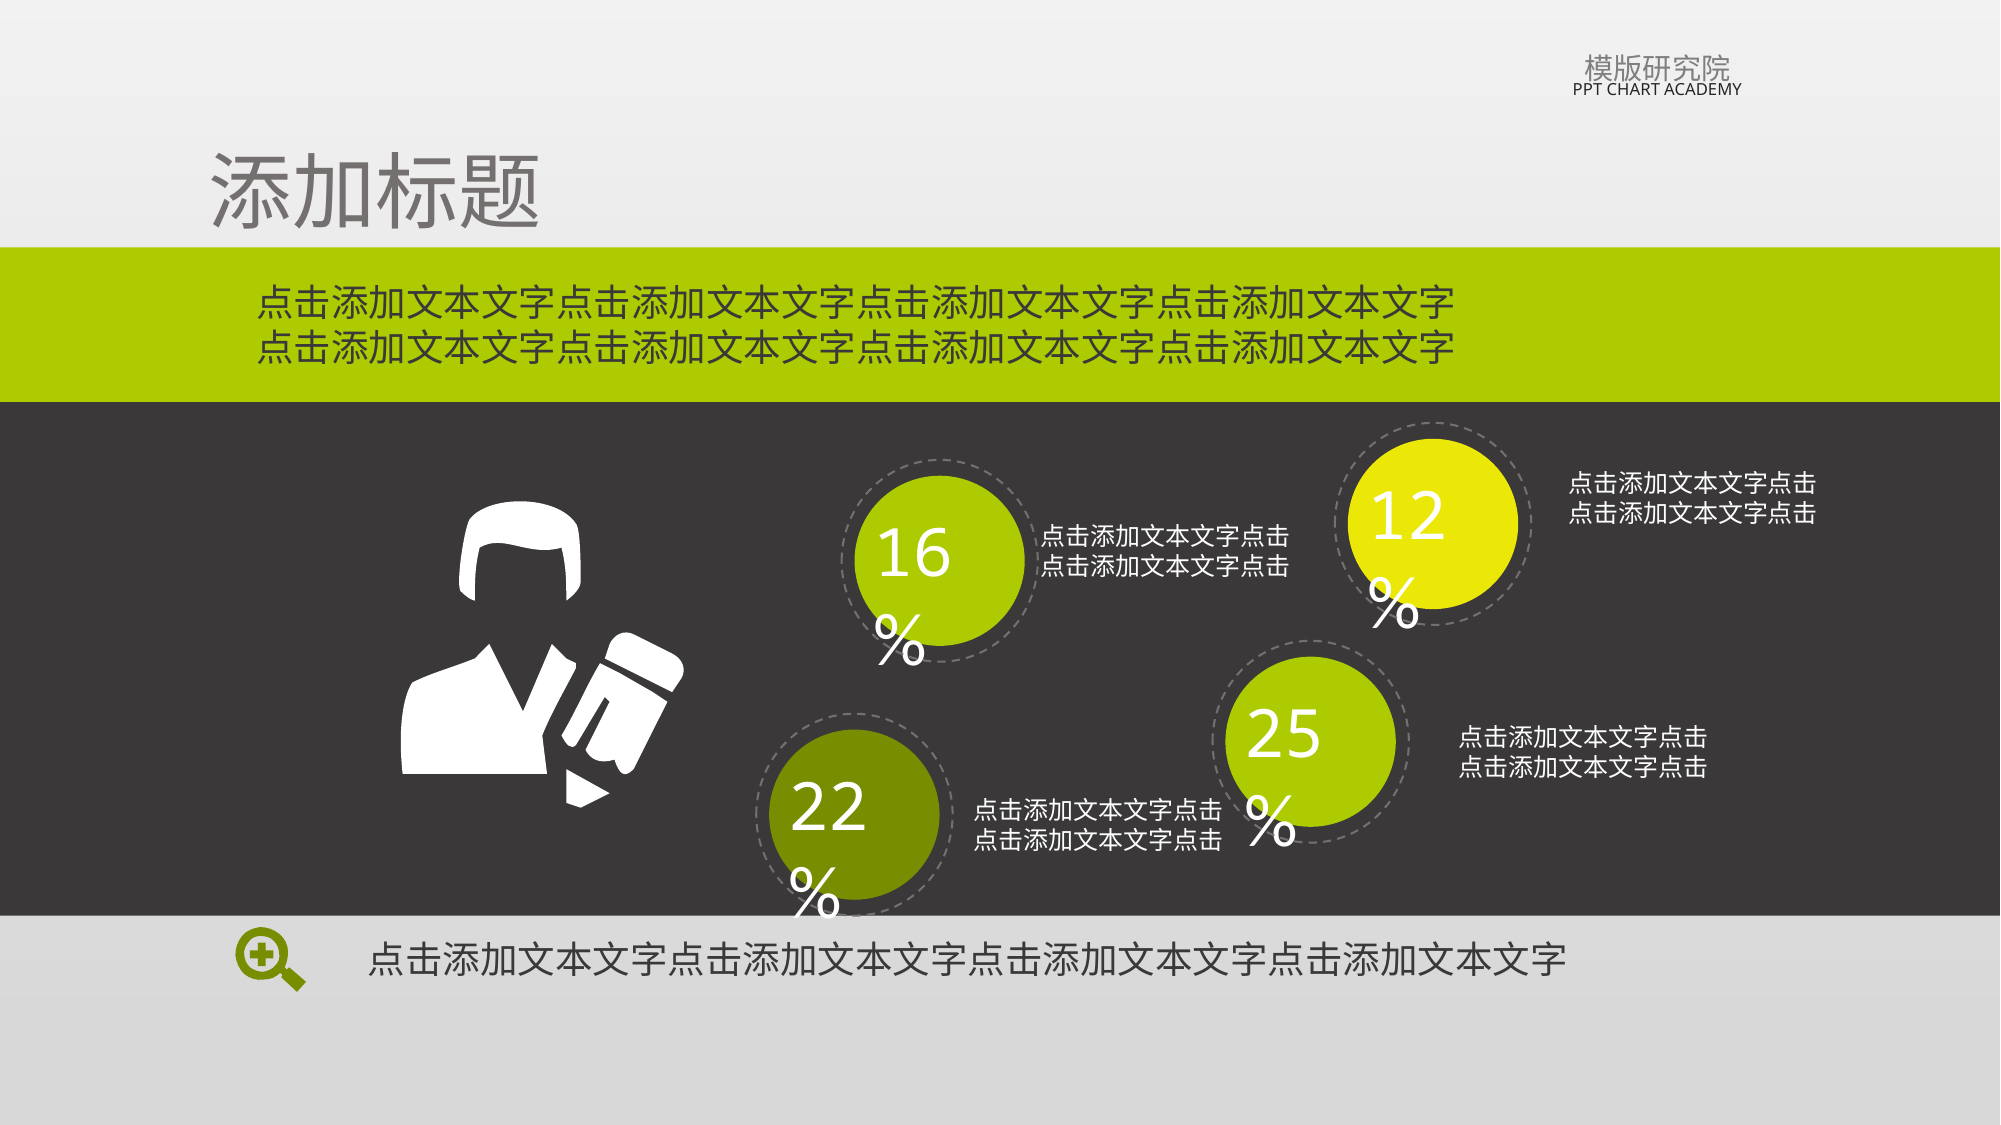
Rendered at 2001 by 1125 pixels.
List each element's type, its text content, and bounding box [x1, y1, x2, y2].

text_box 点击添加文本文字点击添加文本文字点击添加文本文字点击添加文本文字 点击添加文本文字点击添加文本文字点击添加文本文字点击添加文本文字 [241, 271, 1472, 377]
text_box [561, 663, 668, 775]
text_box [841, 459, 1038, 662]
text_box 点击添加文本文字点击 点击添加文本文字点击 [958, 787, 1239, 863]
text_box [566, 769, 610, 808]
text_box [400, 643, 576, 774]
text_box [604, 632, 684, 693]
text_box [235, 927, 306, 992]
text_box 点击添加文本文字点击 点击添加文本文字点击 [1553, 459, 1834, 535]
text_box [0, 402, 2000, 916]
text_box 点击添加文本文字点击 点击添加文本文字点击 [1043, 512, 1306, 588]
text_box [755, 713, 953, 916]
text_box [459, 501, 581, 601]
text_box 添加标题 [194, 131, 557, 246]
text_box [1212, 640, 1410, 843]
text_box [1568, 42, 1747, 100]
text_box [1334, 422, 1532, 626]
text_box [0, 247, 2000, 402]
text_box 点击添加文本文字点击添加文本文字点击添加文本文字点击添加文本文字 [353, 929, 1583, 989]
text_box 点击添加文本文字点击 点击添加文本文字点击 [1443, 713, 1724, 789]
